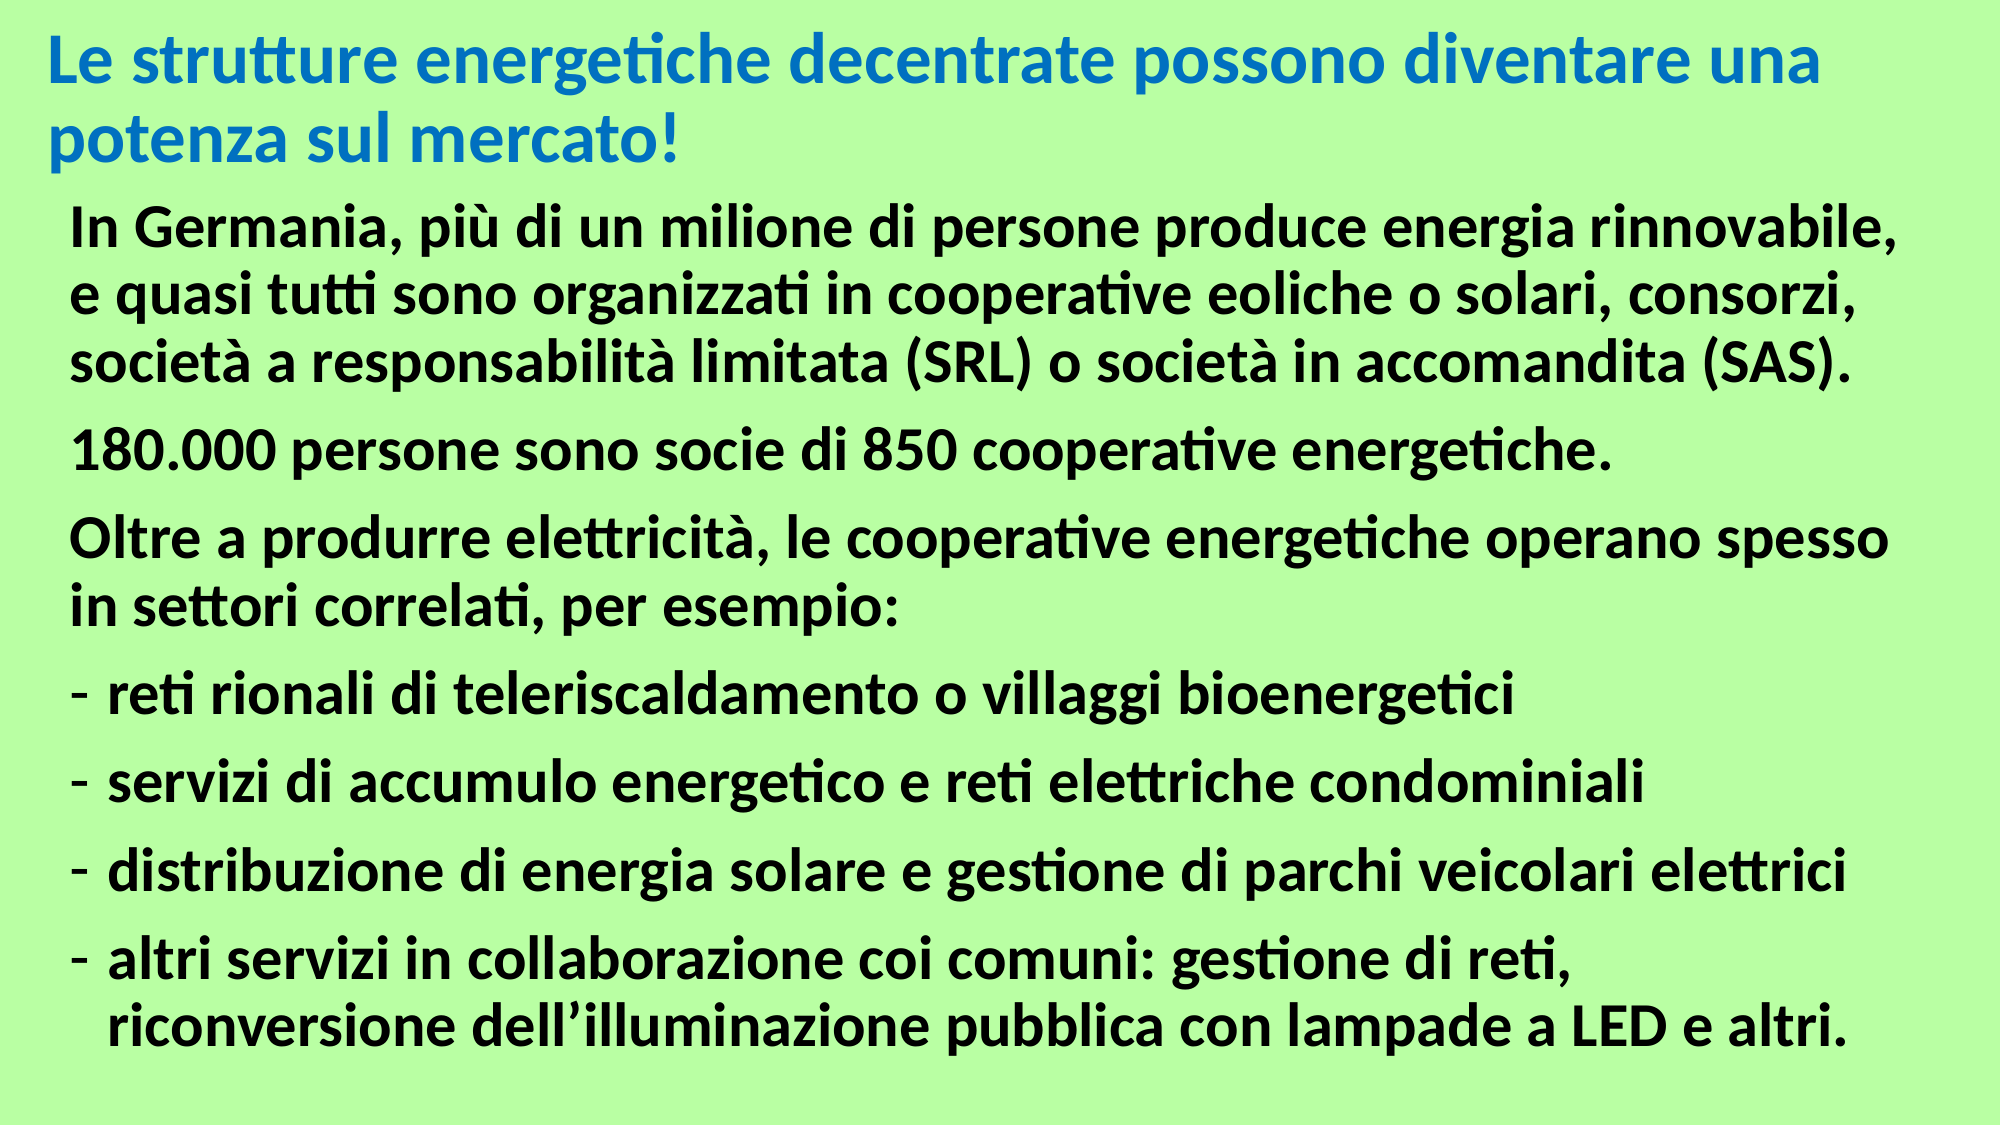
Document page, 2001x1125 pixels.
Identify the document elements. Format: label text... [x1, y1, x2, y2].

text_box In Germania, più di un milione di persone produce energia rinnovabile, e quasi tutti sono organizzati in cooperative eoliche o solari, consorzi, società a responsabilità limitata (SRL) o società in accomandita (SAS). 180.000 persone sono socie di 850 cooperative energetiche. Oltre a produrre elettricità, le cooperative energetiche operano spesso in settori correlati, per esempio: reti rionali di teleriscaldamento o villaggi bioenergetici servizi di accumulo energetico e reti elettriche condominiali distribuzione di energia solare e gestione di parchi veicolari elettrici altri servizi in collaborazione coi comuni: gestione di reti, riconversione dell’illuminazione pubblica con lampade a LED e altri. [55, 186, 1945, 1111]
text_box Le strutture energetiche decentrate possono diventare una potenza sul mercato! [32, 44, 1962, 155]
